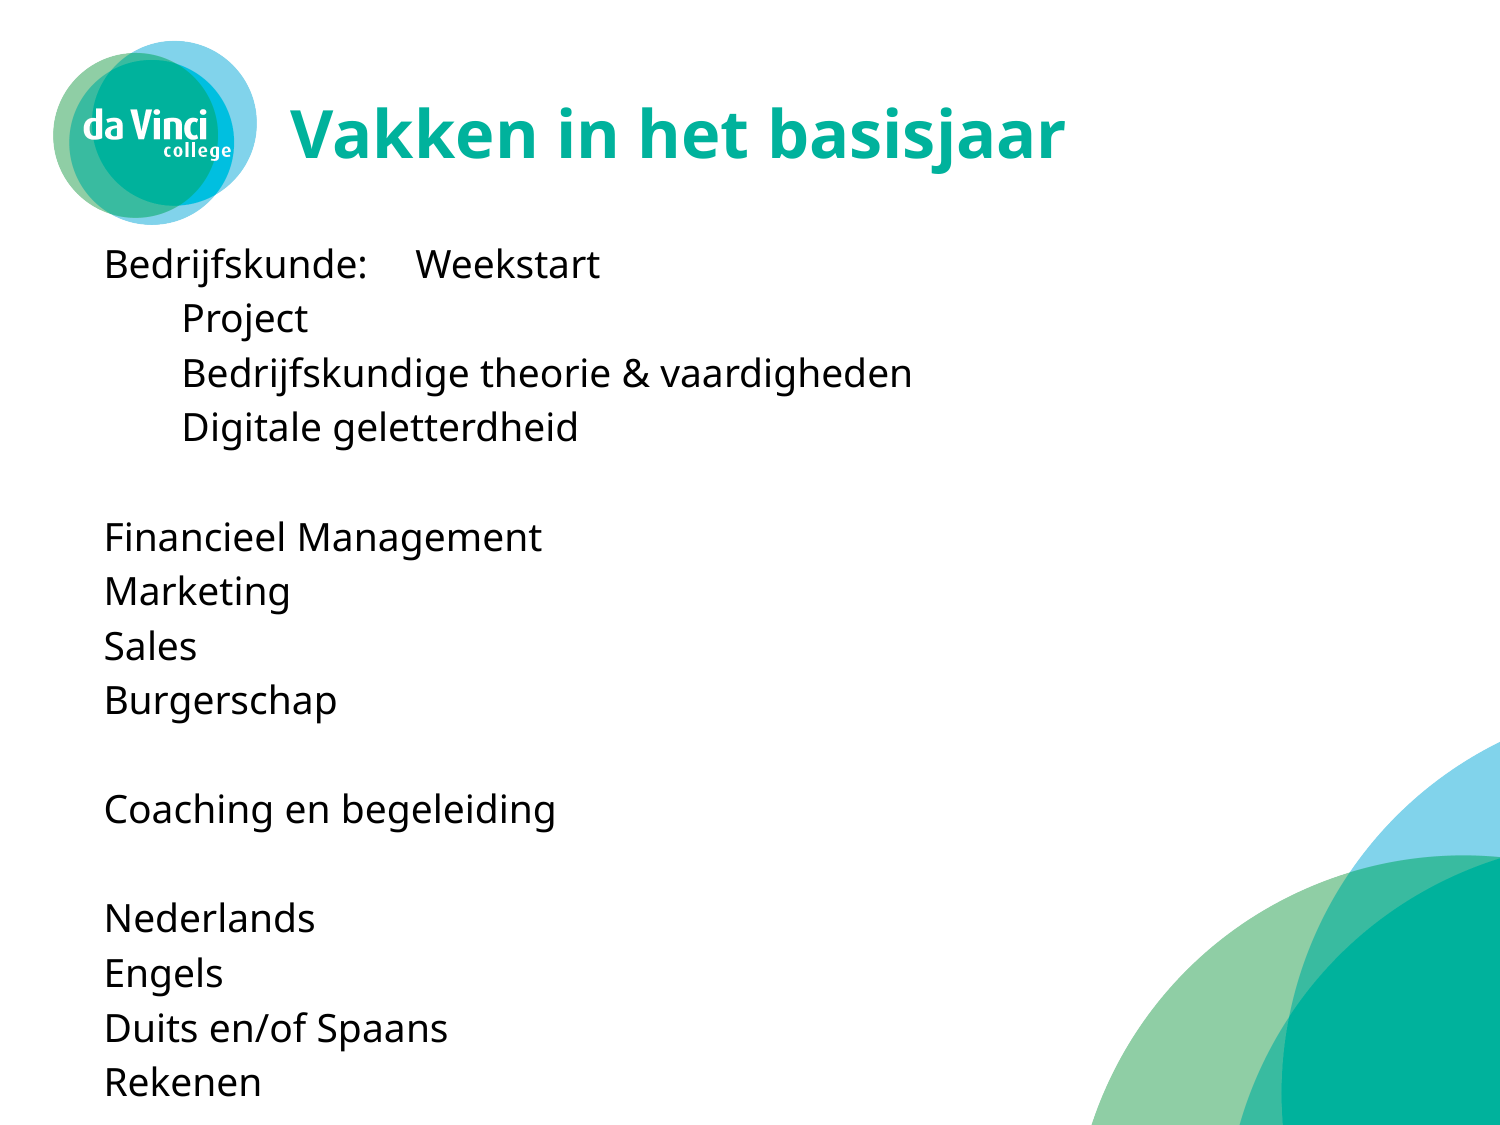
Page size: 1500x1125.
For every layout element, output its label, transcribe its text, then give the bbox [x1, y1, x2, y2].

list Bedrijfskunde: Weekstart Project Bedrijfskundige theorie & vaardigheden Digitale geletterdheid Financieel Management Marketing Sales Burgerschap Coaching en begeleiding Nederlands Engels Duits en/of Spaans Rekenen [88, 231, 1425, 1118]
picture [0, 0, 1500, 1125]
title Vakken in het basisjaar [275, 37, 1424, 180]
